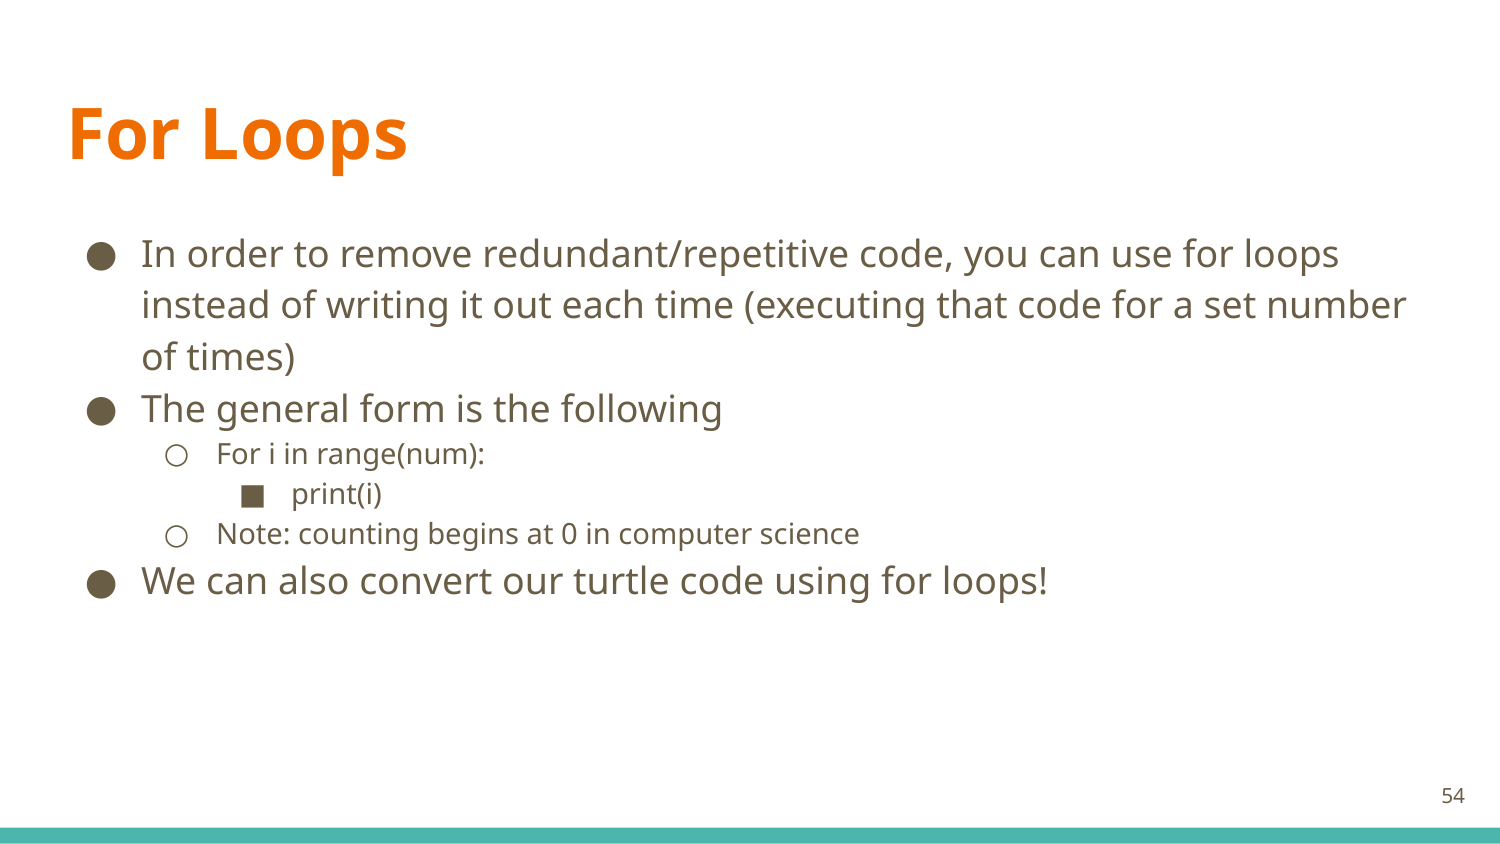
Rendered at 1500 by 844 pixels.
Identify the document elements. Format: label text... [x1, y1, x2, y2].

title For Loops [51, 72, 1449, 189]
list In order to remove redundant/repetitive code, you can use for loops instead of writing it out each time (executing that code for a set number of times) The general form is the following For i in range(num): print(i) Note: counting begins at 0 in computer science We can also convert our turtle code using for loops! [51, 207, 1449, 750]
slide_number ‹#› [1389, 764, 1480, 830]
